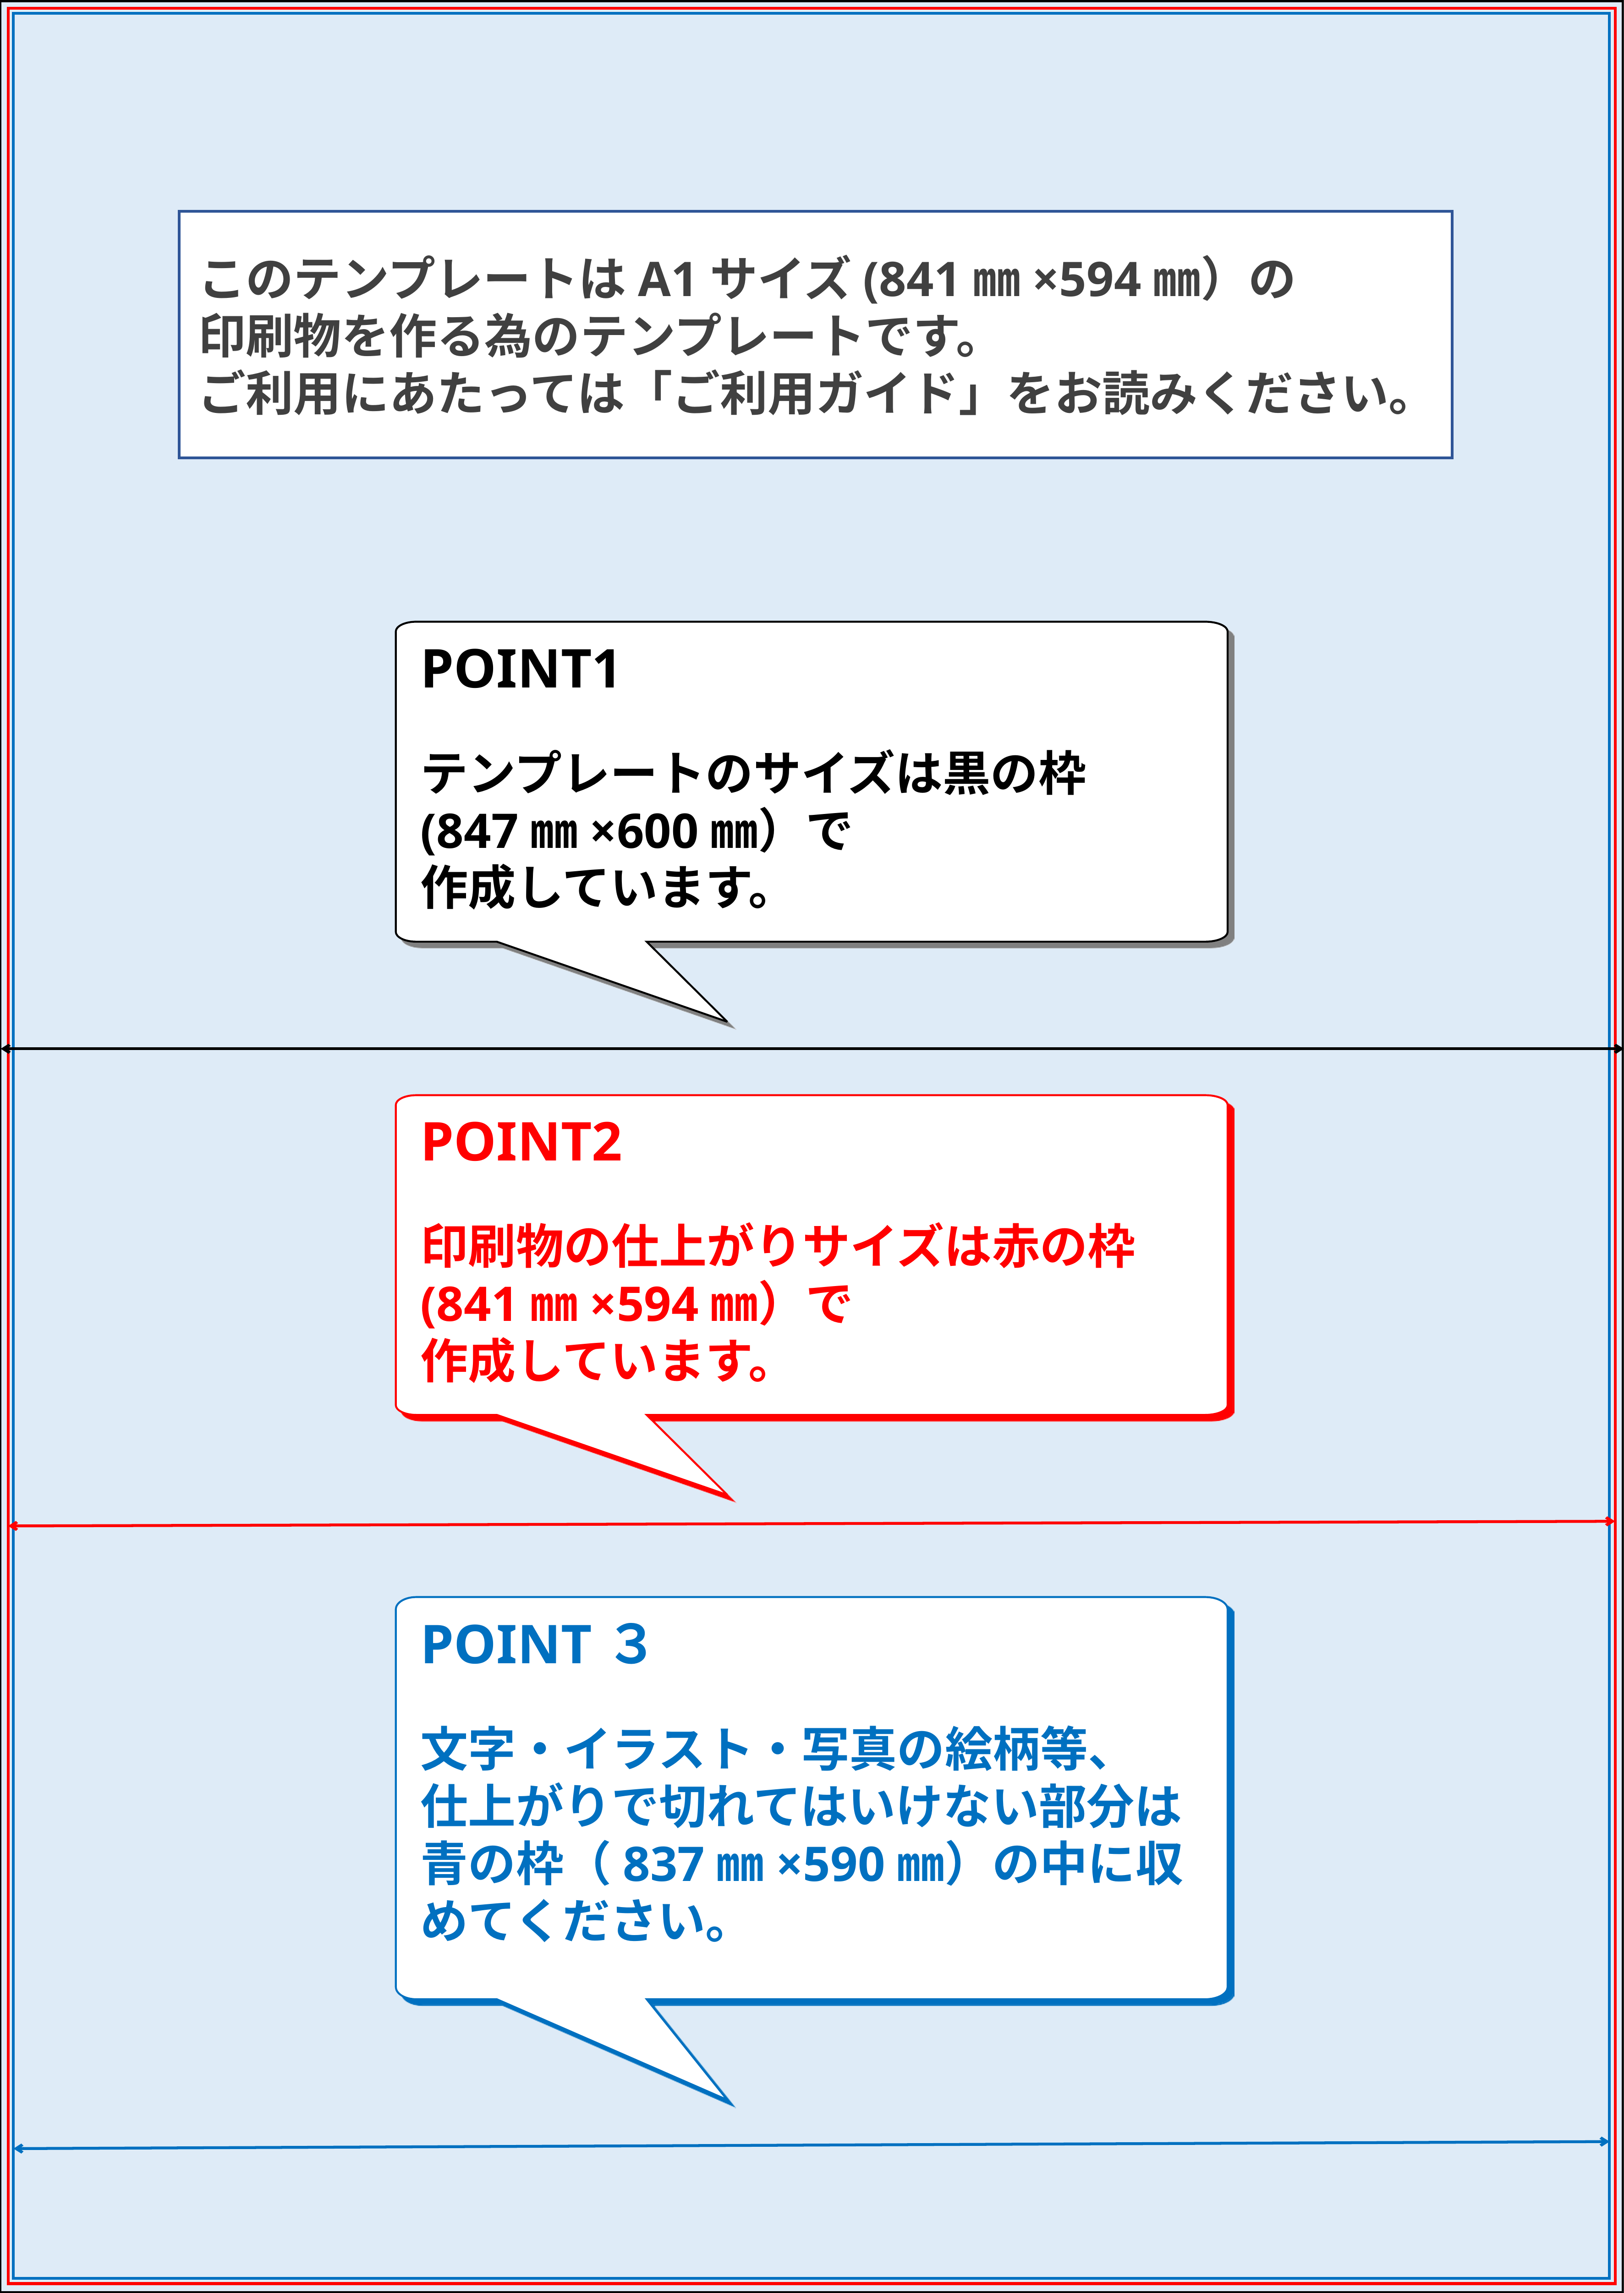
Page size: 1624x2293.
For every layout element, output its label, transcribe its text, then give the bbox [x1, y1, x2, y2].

text_box POINT３ 文字・イラスト・写真の絵柄等、 仕上がりで切れてはいけない部分は 青の枠（837㎜×590㎜）の中に収めてください。 [395, 1597, 1228, 2100]
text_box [13, 2141, 1610, 2149]
text_box [13, 1050, 1610, 1521]
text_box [8, 1521, 1615, 1526]
text_box [8, 8, 1616, 1047]
text_box POINT1 テンプレートのサイズは黒の枠 (847㎜×600㎜）で 作成しています。 [395, 621, 1228, 1022]
text_box POINT2 印刷物の仕上がりサイズは赤の枠(841㎜×594㎜）で 作成しています。 [395, 1095, 1228, 1495]
text_box [13, 1526, 1610, 2279]
text_box [8, 1050, 1616, 2284]
text_box [13, 13, 1610, 1047]
text_box [0, 0, 1624, 2293]
text_box このテンプレートはA1サイズ(841㎜×594㎜）の 印刷物を作る為のテンプレートです。 ご利用にあたっては「ご利用ガイド」をお読みください。 [179, 211, 1453, 458]
